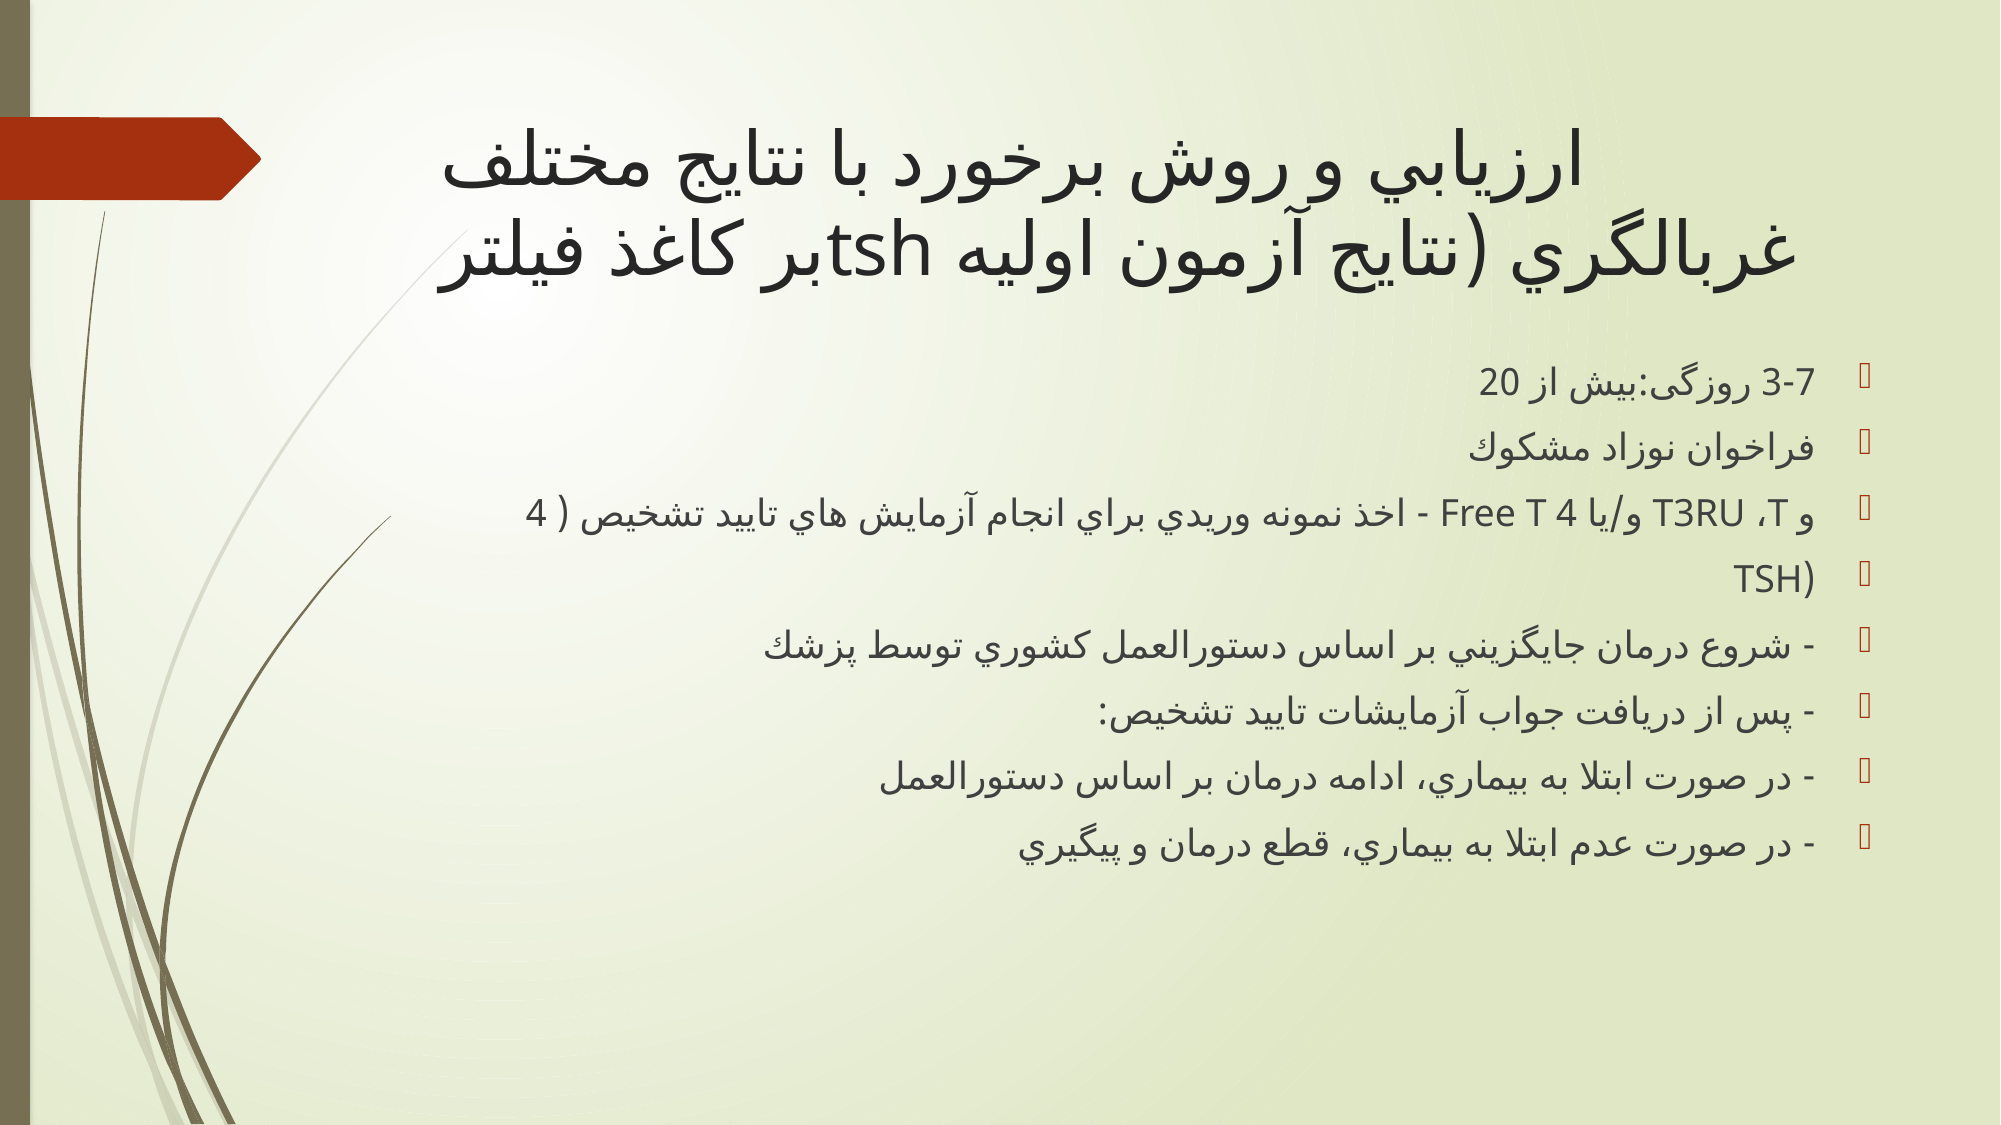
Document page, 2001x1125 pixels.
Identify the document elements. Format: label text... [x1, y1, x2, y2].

title ارزيابي و روش برخورد با نتايج مختلف غربالگري (نتايج آزمون اوليه tshبر كاغذ فيلتر [425, 102, 1888, 313]
list 3-7 روزگی:بیش از 20 فراخوان نوزاد مشكوك و T3RU ،T و/يا 4 Free T - اخذ نمونه وريدي براي انجام آزمايش هاي تاييد تشخيص ( 4 (TSH - شروع درمان جايگزيني بر اساس دستورالعمل كشوري توسط پزشك - پس از دريافت جواب آزمايشات تاييد تشخيص: - در صورت ابتلا به بيماري، ادامه درمان بر اساس دستورالعمل - در صورت عدم ابتلا به بيماري، قطع درمان و پيگيري [424, 350, 1888, 970]
